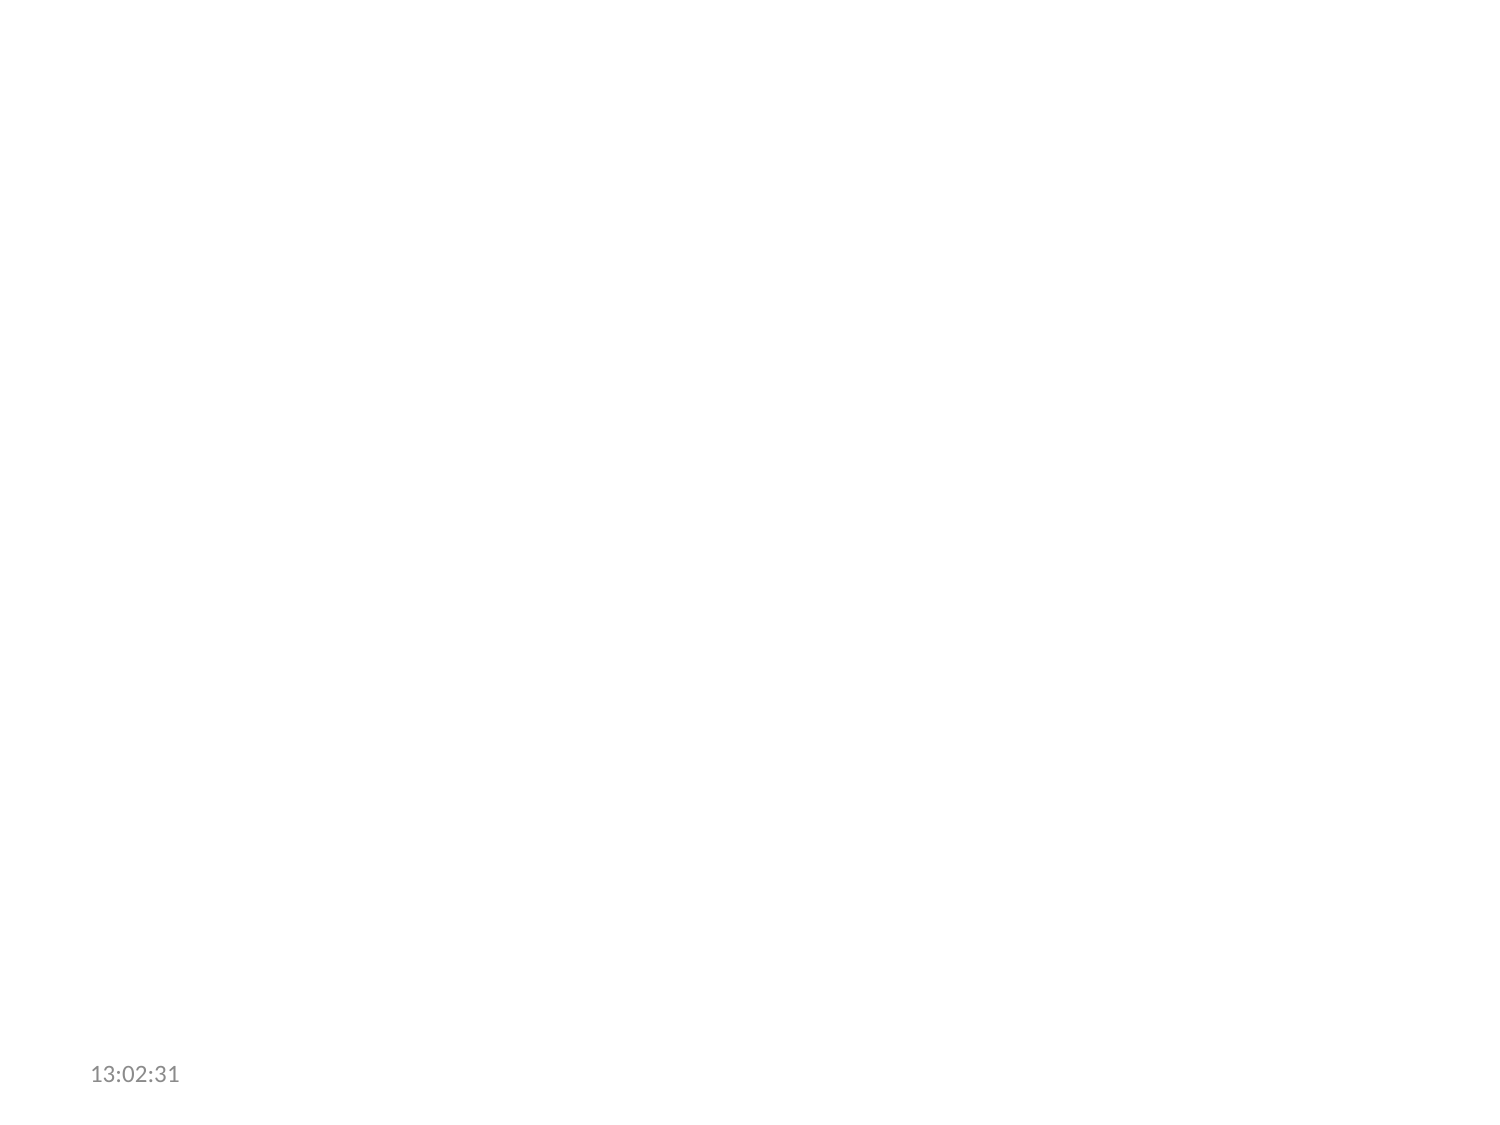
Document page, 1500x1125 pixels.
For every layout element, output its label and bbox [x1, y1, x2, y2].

slide_number [75, 1042, 425, 1103]
